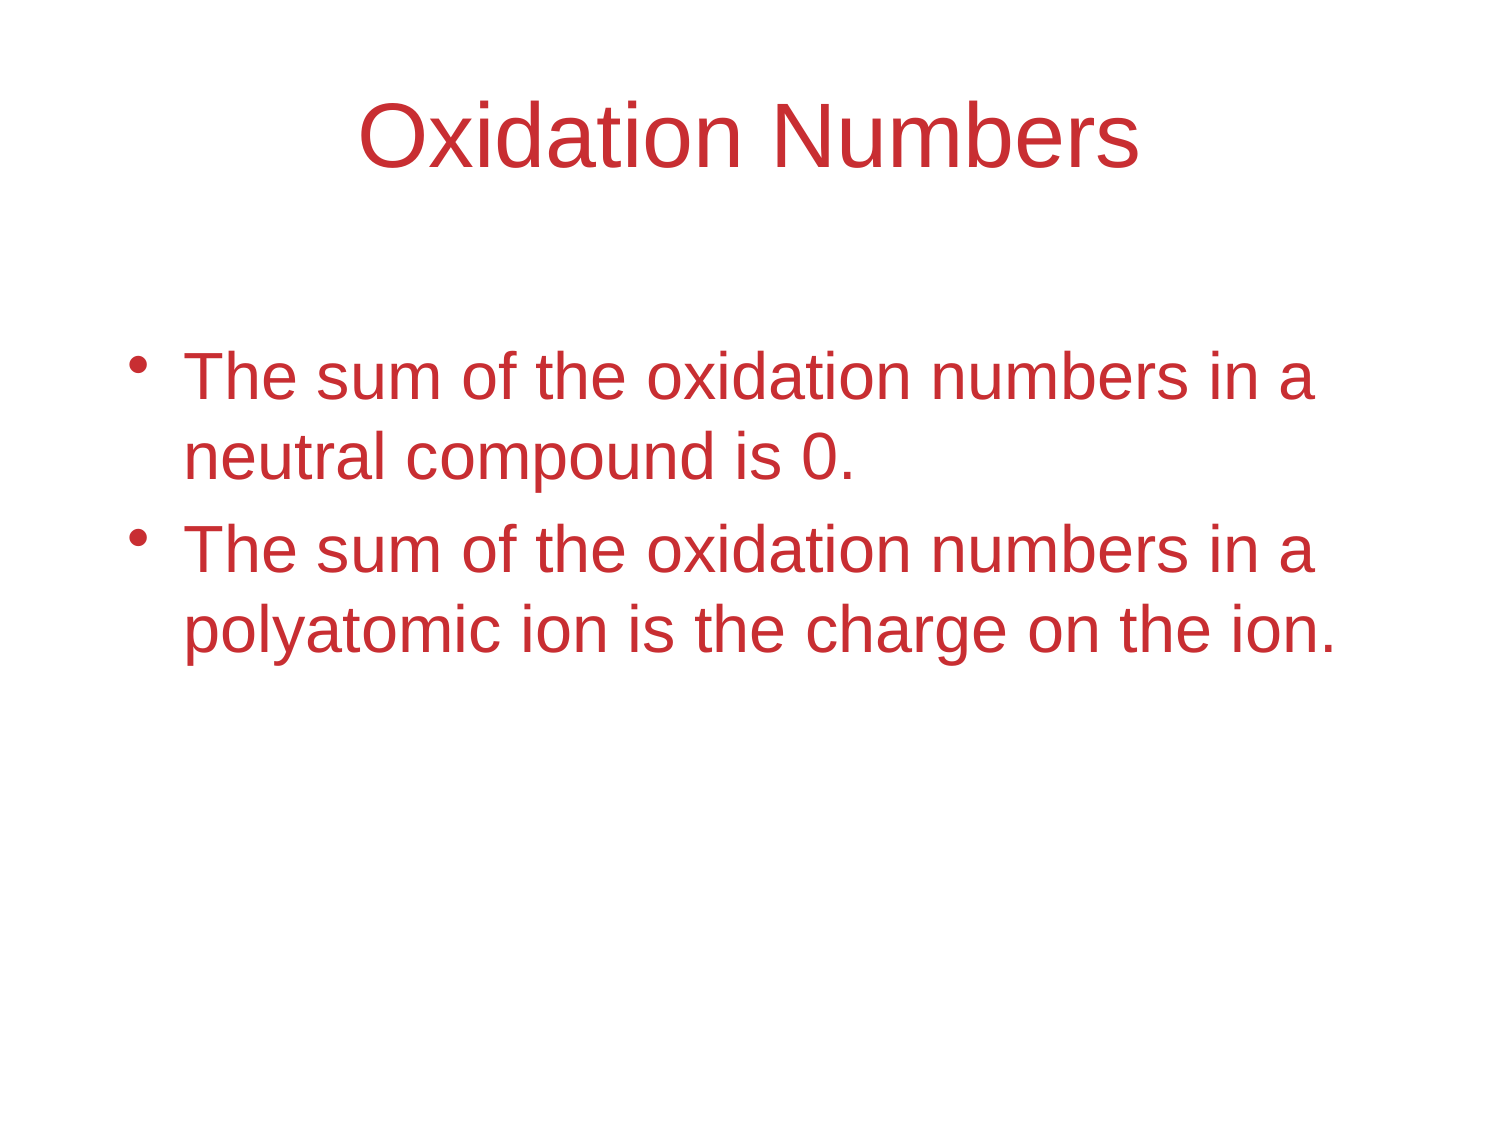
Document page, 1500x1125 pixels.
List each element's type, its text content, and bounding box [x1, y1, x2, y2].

title Oxidation Numbers [112, 37, 1388, 226]
list The sum of the oxidation numbers in a neutral compound is 0. The sum of the oxidation numbers in a polyatomic ion is the charge on the ion. [112, 324, 1388, 1101]
